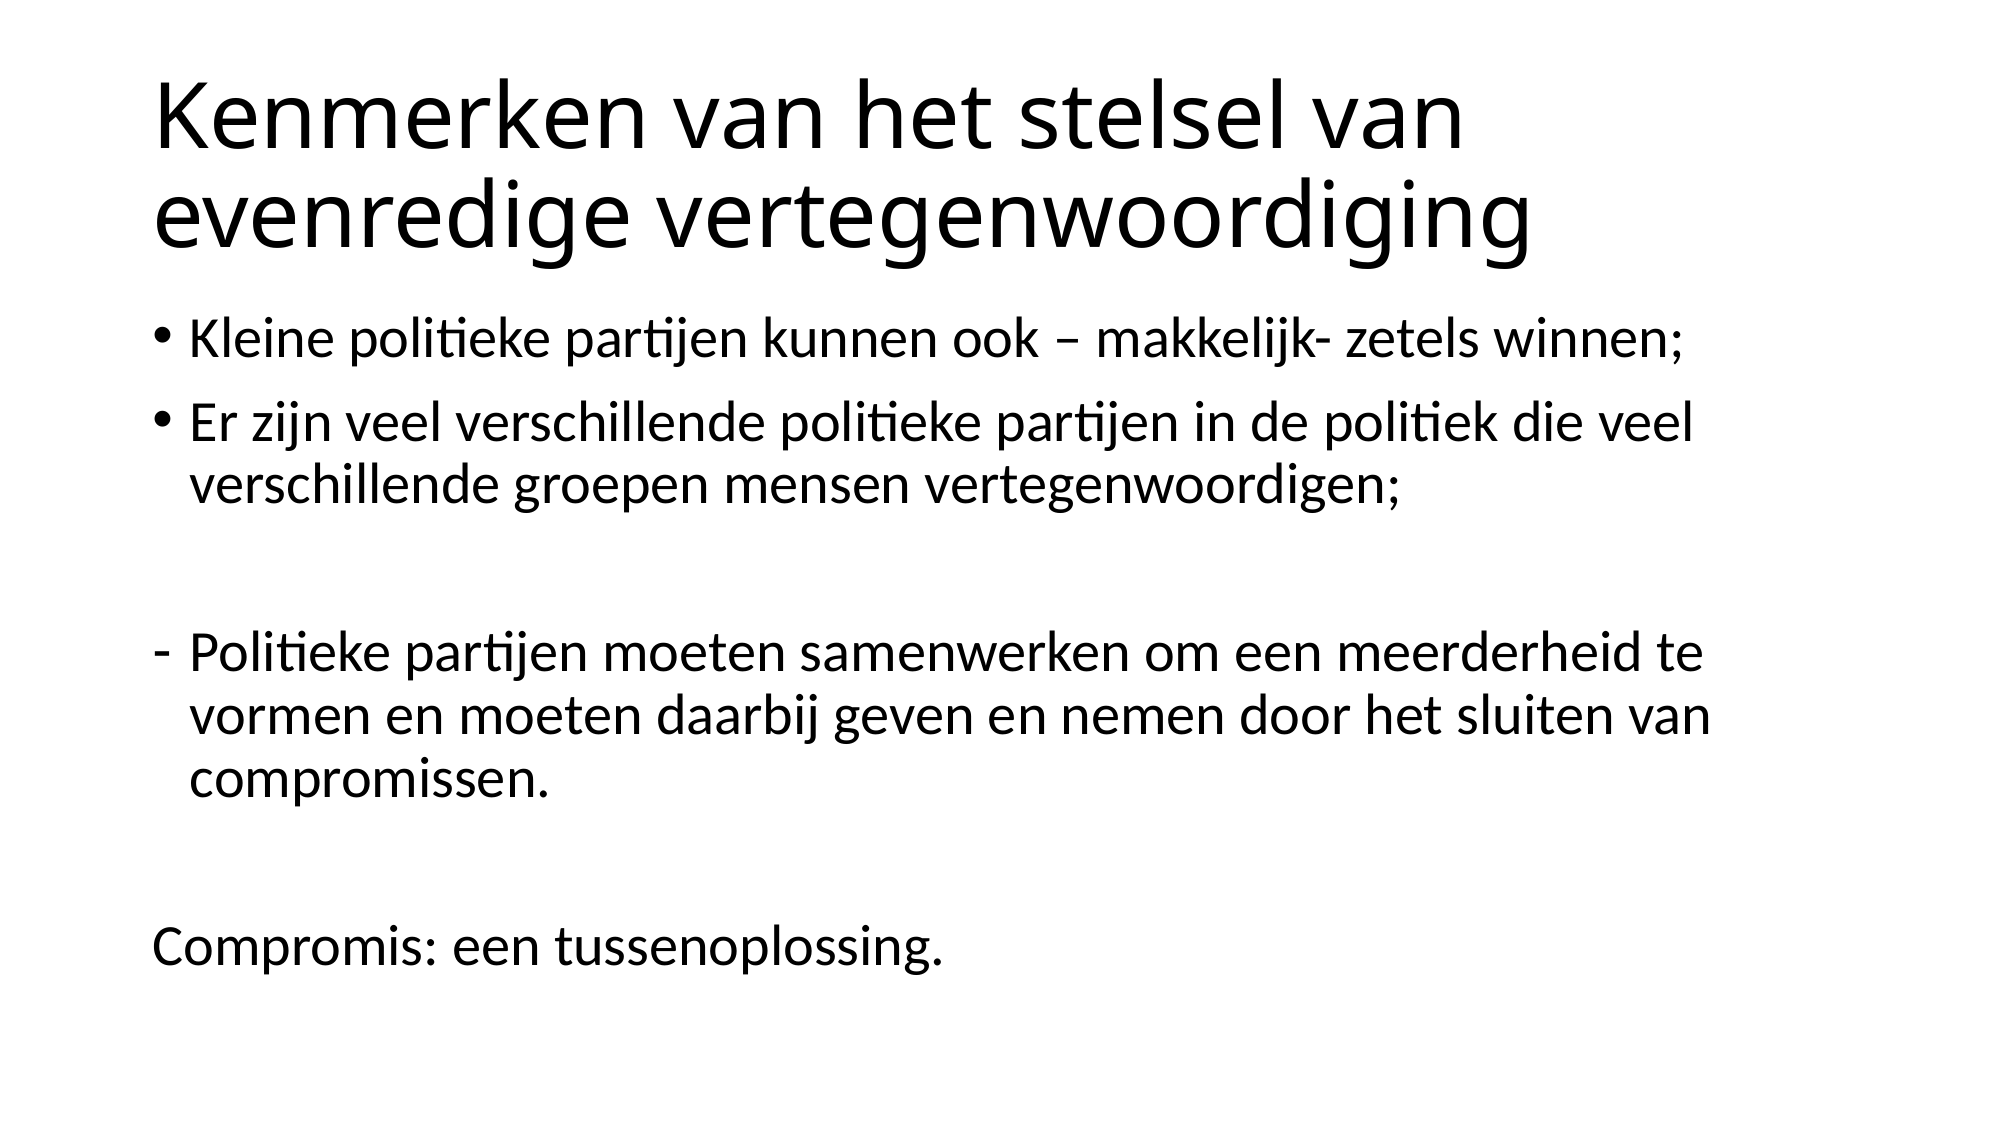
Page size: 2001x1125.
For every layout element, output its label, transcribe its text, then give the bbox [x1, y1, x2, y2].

title Kenmerken van het stelsel van evenredige vertegenwoordiging [137, 59, 1863, 278]
list Kleine politieke partijen kunnen ook – makkelijk- zetels winnen; Er zijn veel verschillende politieke partijen in de politiek die veel verschillende groepen mensen vertegenwoordigen; Politieke partijen moeten samenwerken om een meerderheid te vormen en moeten daarbij geven en nemen door het sluiten van compromissen. Compromis: een tussenoplossing. [137, 299, 1863, 1014]
